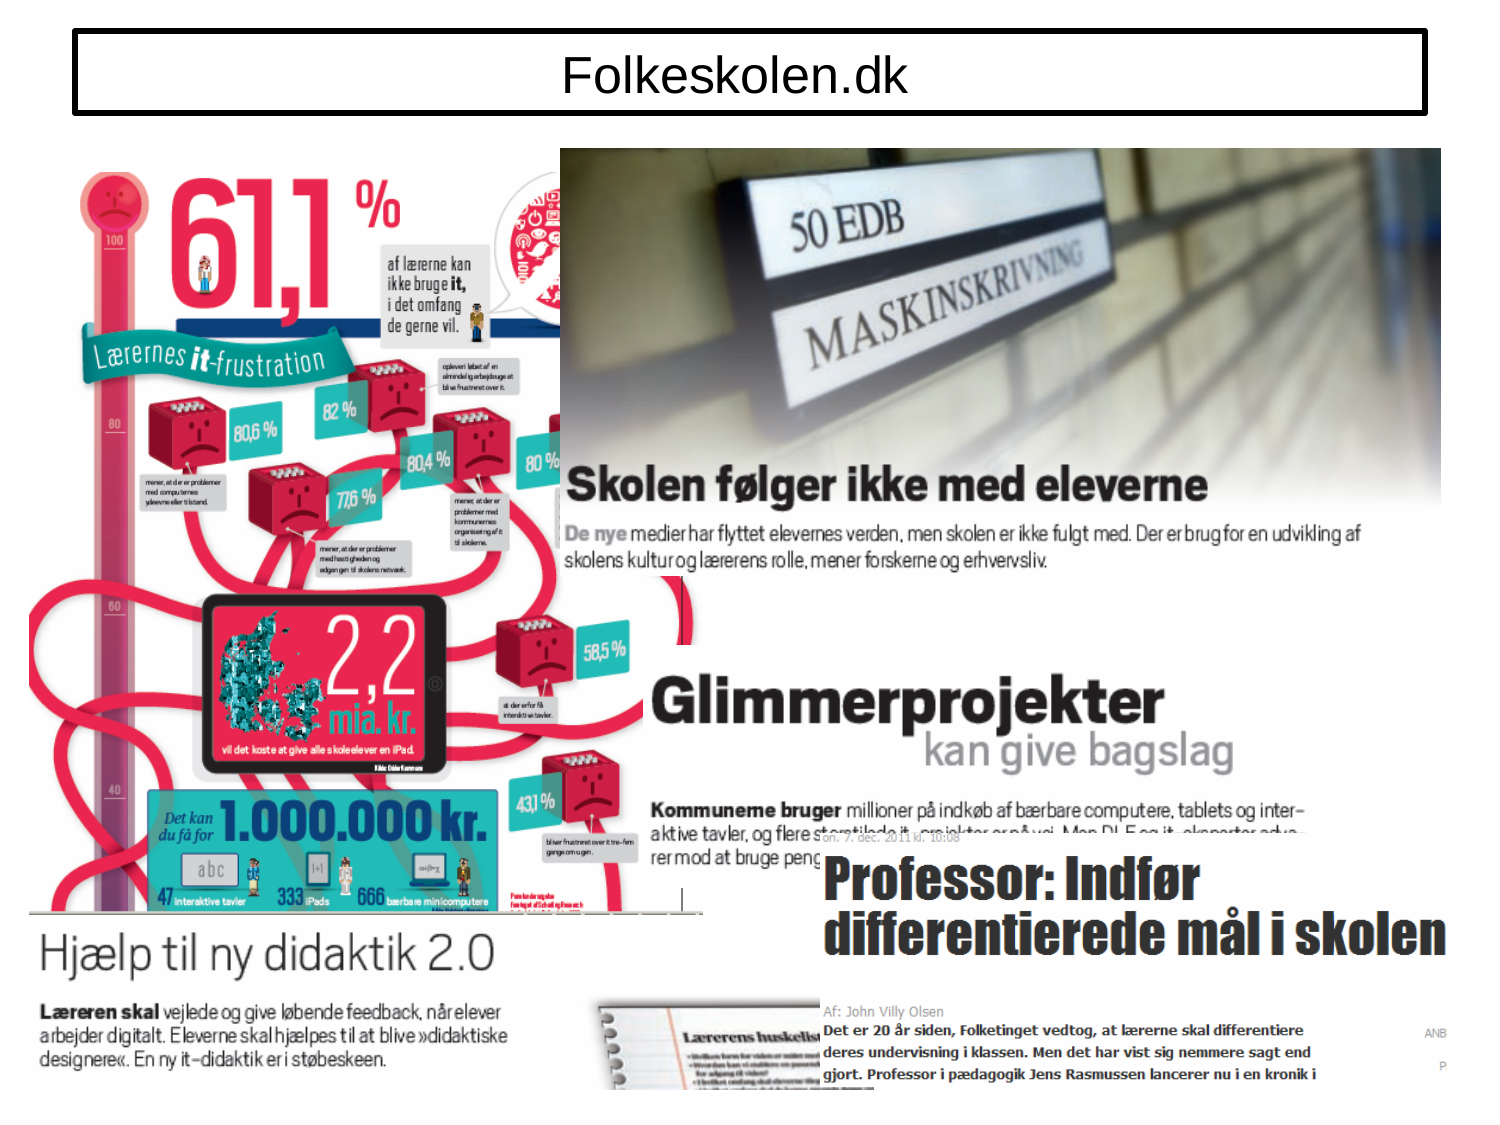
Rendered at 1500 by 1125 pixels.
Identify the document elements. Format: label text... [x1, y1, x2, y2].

picture [28, 148, 1447, 1090]
title Folkeskolen.dk [74, 30, 1425, 114]
